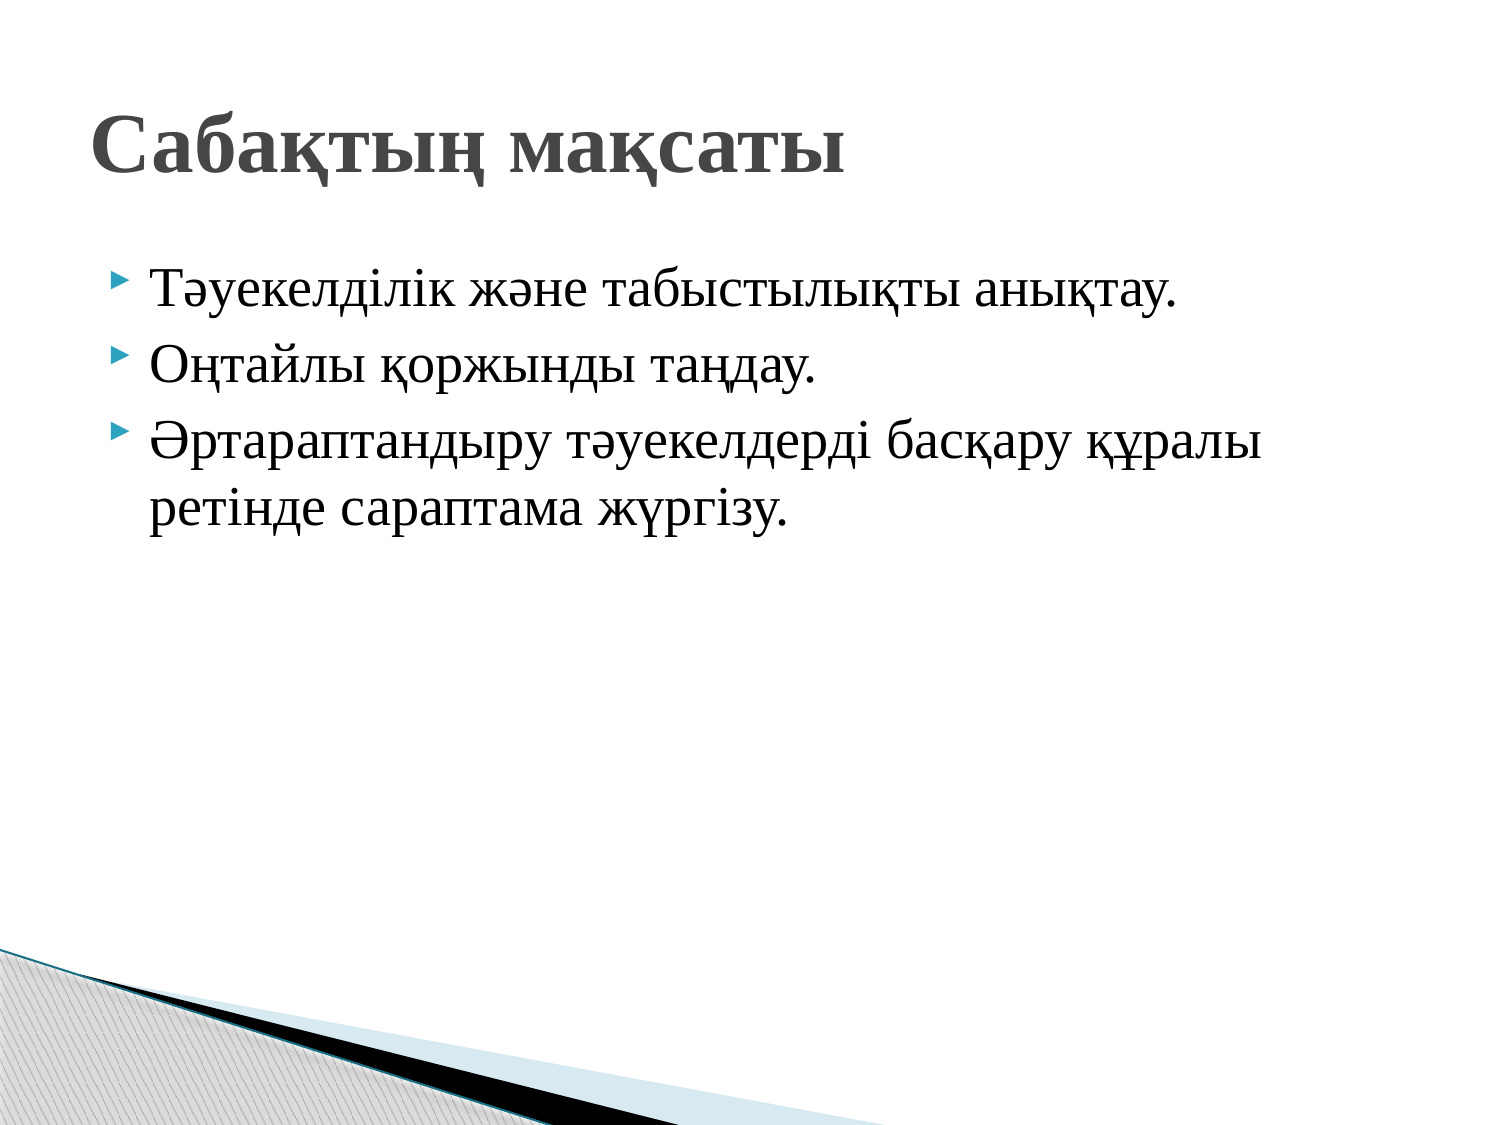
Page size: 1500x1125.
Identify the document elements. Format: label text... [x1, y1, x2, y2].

list Тәуекелділік және табыстылықты анықтау. Оңтайлы қоржынды таңдау. Әртараптандыру тәуекелдерді басқару құралы ретінде сараптама жүргізу. [75, 243, 1425, 986]
title Сабақтың мақсаты [75, 45, 1425, 233]
